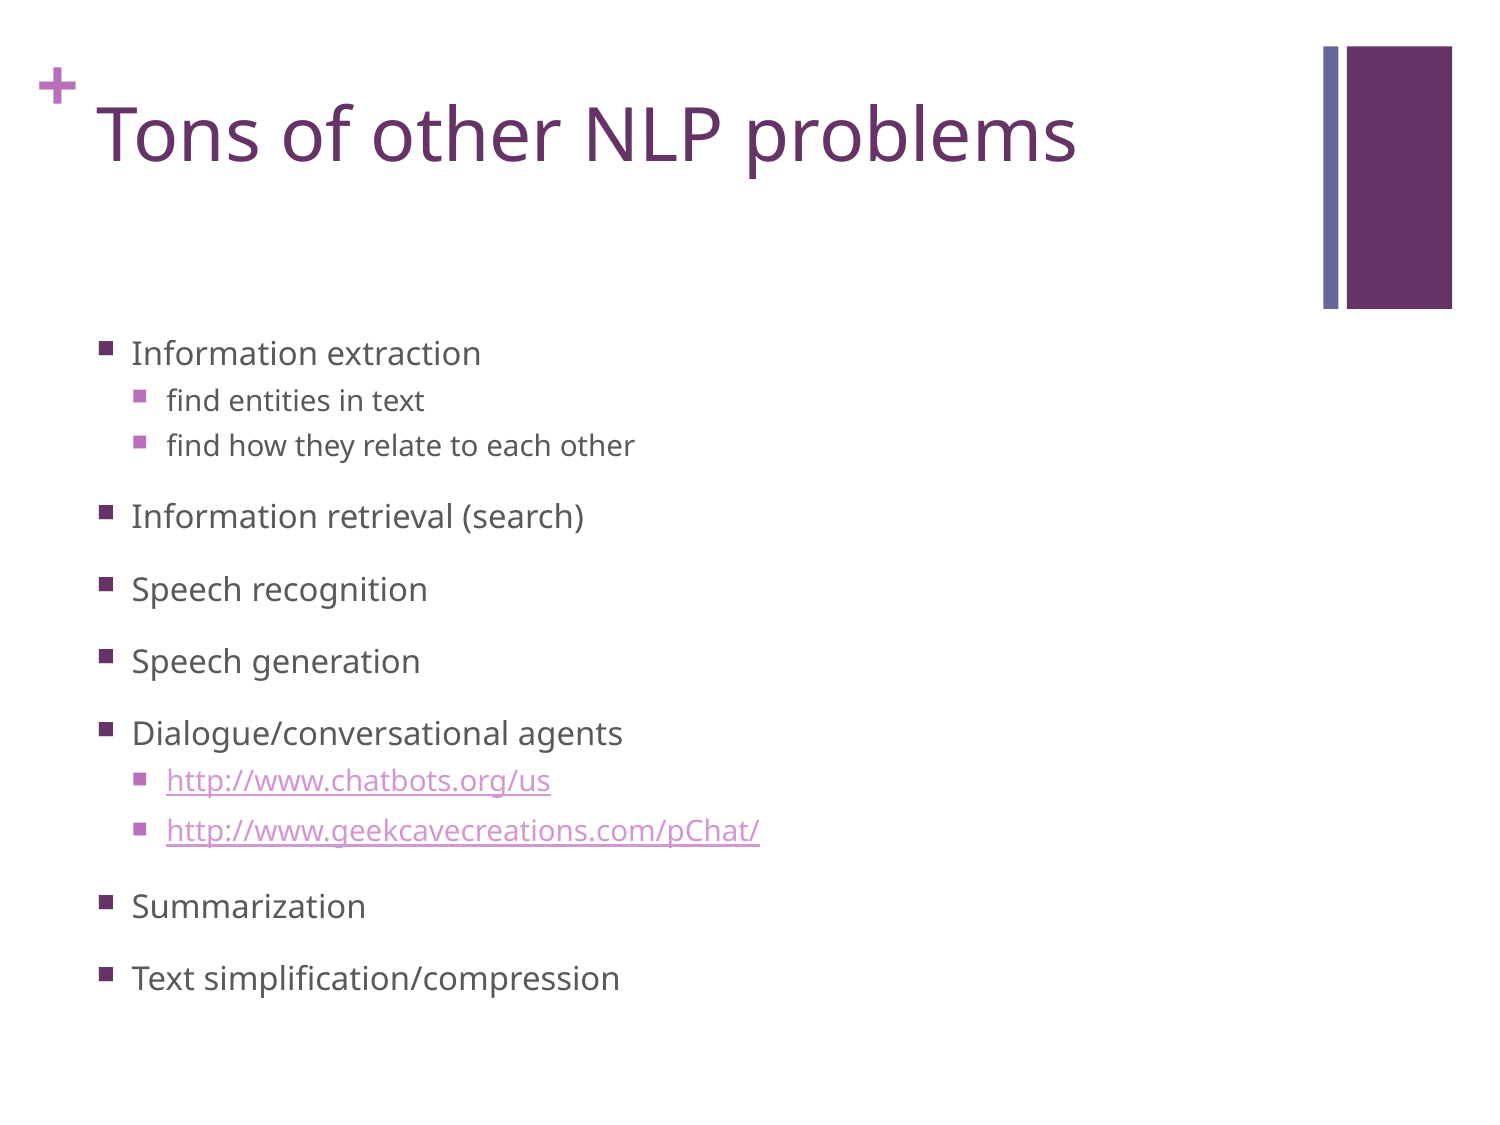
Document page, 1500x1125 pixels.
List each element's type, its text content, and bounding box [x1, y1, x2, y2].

list Information extraction find entities in text find how they relate to each other Information retrieval (search) Speech recognition Speech generation Dialogue/conversational agents http://www.chatbots.org/us http://www.geekcavecreations.com/pChat/ Summarization Text simplification/compression [81, 324, 1322, 1005]
title Tons of other NLP problems [81, 79, 1322, 263]
